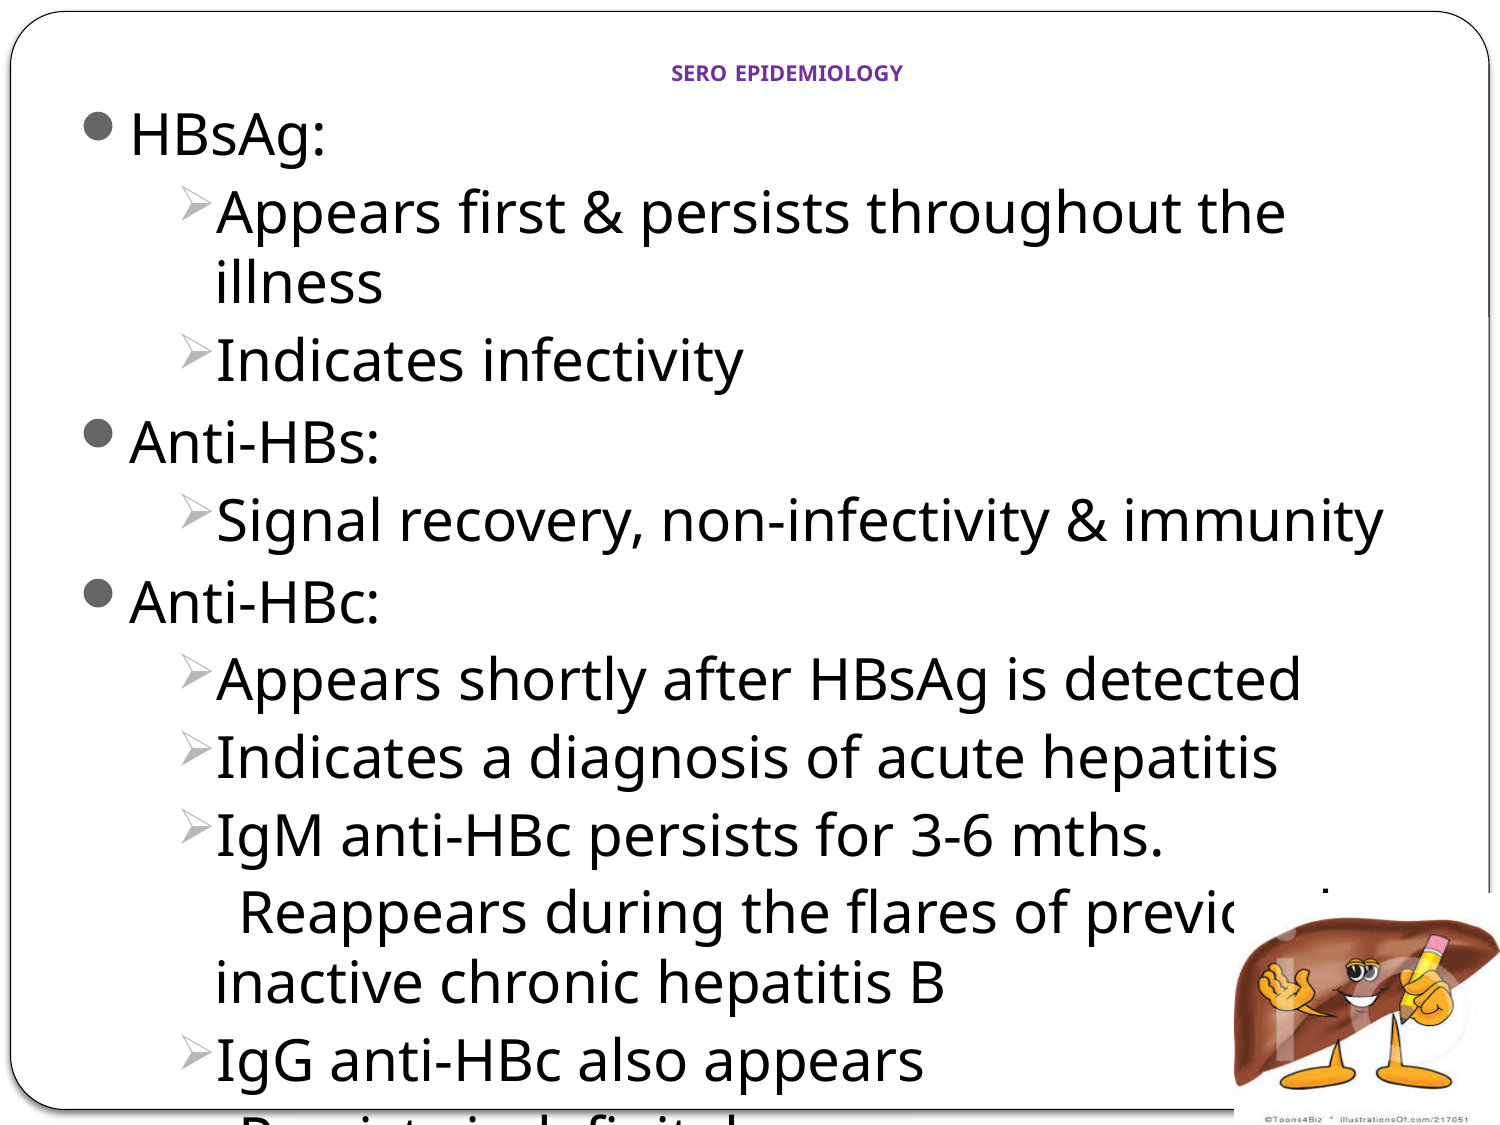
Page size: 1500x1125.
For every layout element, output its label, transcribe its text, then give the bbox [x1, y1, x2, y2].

picture [1234, 892, 1500, 1125]
list HBsAg: Appears first & persists throughout the illness Indicates infectivity Anti-HBs: Signal recovery, non-infectivity & immunity Anti-HBc: Appears shortly after HBsAg is detected Indicates a diagnosis of acute hepatitis IgM anti-HBc persists for 3-6 mths. Reappears during the flares of previously inactive chronic hepatitis B IgG anti-HBc also appears Persists indefinitely [64, 90, 1459, 1083]
title SERO EPIDEMIOLOGY [150, 45, 1425, 90]
